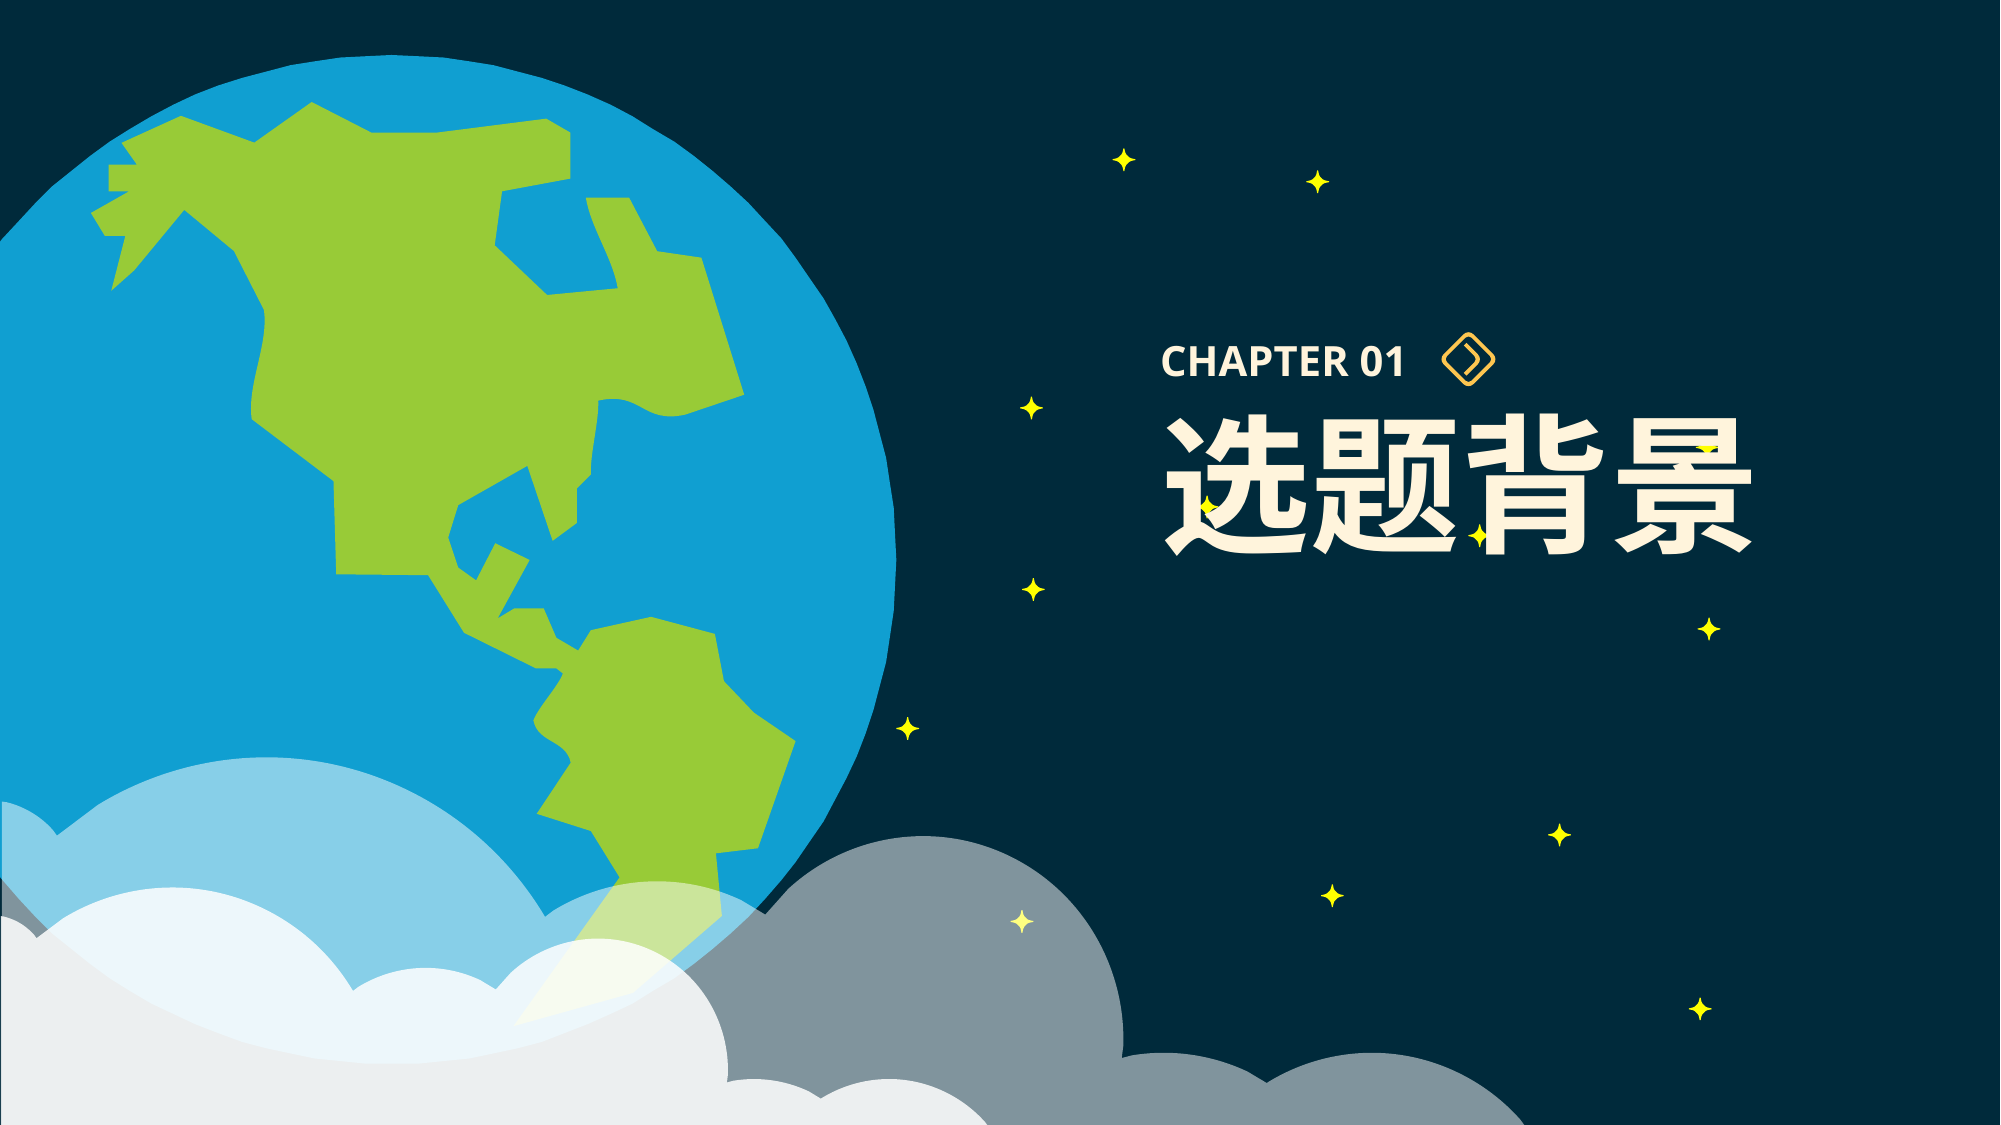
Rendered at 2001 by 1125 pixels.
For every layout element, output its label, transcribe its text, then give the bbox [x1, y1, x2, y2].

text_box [1447, 338, 1490, 381]
list 选题背景 [1145, 403, 1889, 560]
list CHAPTER 01 [1145, 329, 1889, 390]
